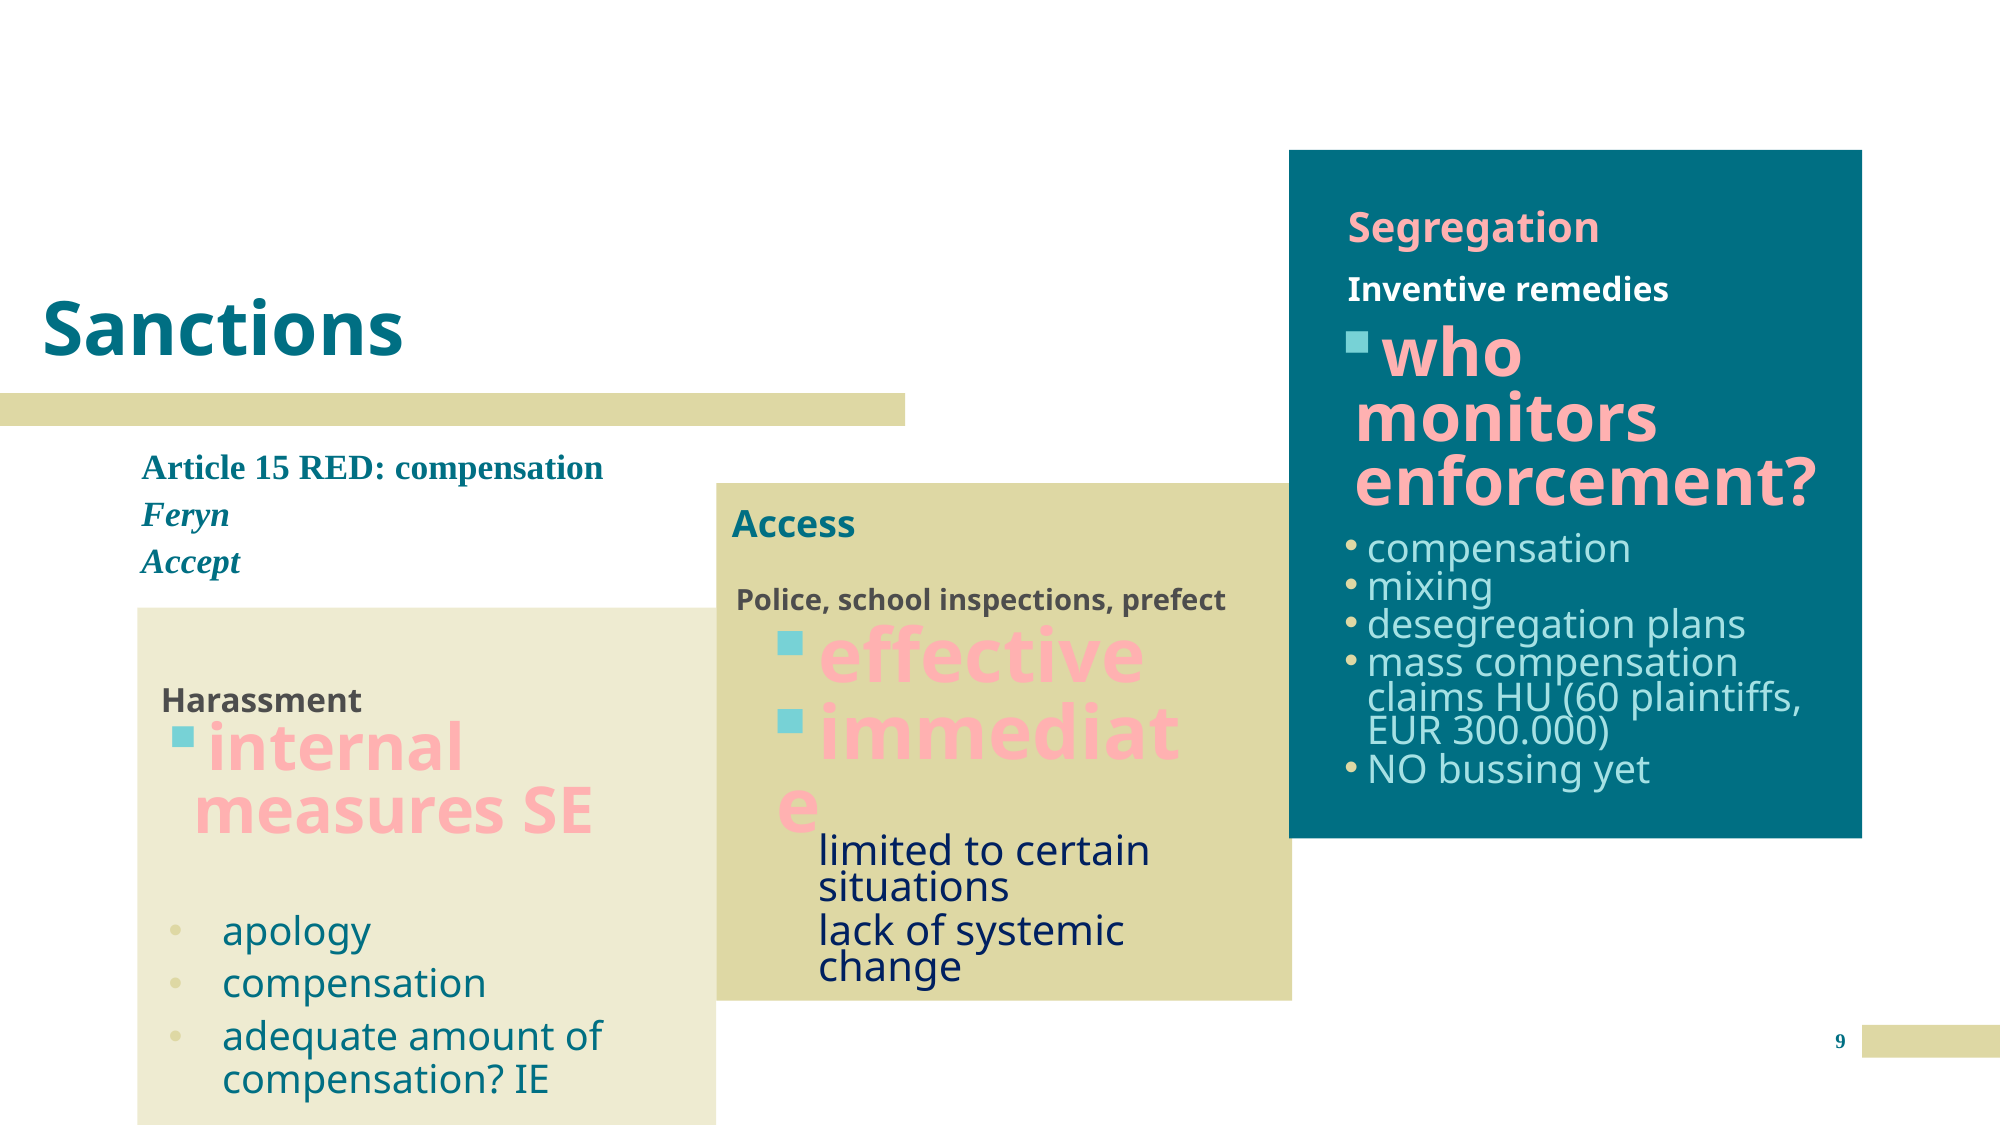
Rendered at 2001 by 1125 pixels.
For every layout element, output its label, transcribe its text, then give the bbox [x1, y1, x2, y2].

title Sanctions [41, 150, 1239, 373]
list Article 15 RED: compensation Feryn Accept [140, 448, 705, 589]
text_box Segregation [1347, 177, 1797, 252]
list Access [721, 436, 1279, 546]
slide_number 9 [1829, 1026, 1852, 1050]
text_box Police, school inspections, prefect [735, 554, 1292, 616]
text_box apology compensation adequate amount of compensation? IE [168, 845, 615, 1102]
list internal measures SE [158, 719, 610, 922]
text_box compensation mixing desegregation plans mass compensation claims HU (60 plaintiffs, EUR 300.000) NO bussing yet [1344, 488, 1818, 791]
text_box Inventive remedies [1347, 268, 1794, 309]
list effective immediate [761, 623, 1209, 840]
list who monitors enforcement? [1331, 324, 1831, 495]
text_box Harassment [160, 672, 665, 721]
text_box limited to certain situations lack of systemic change [777, 819, 1223, 989]
